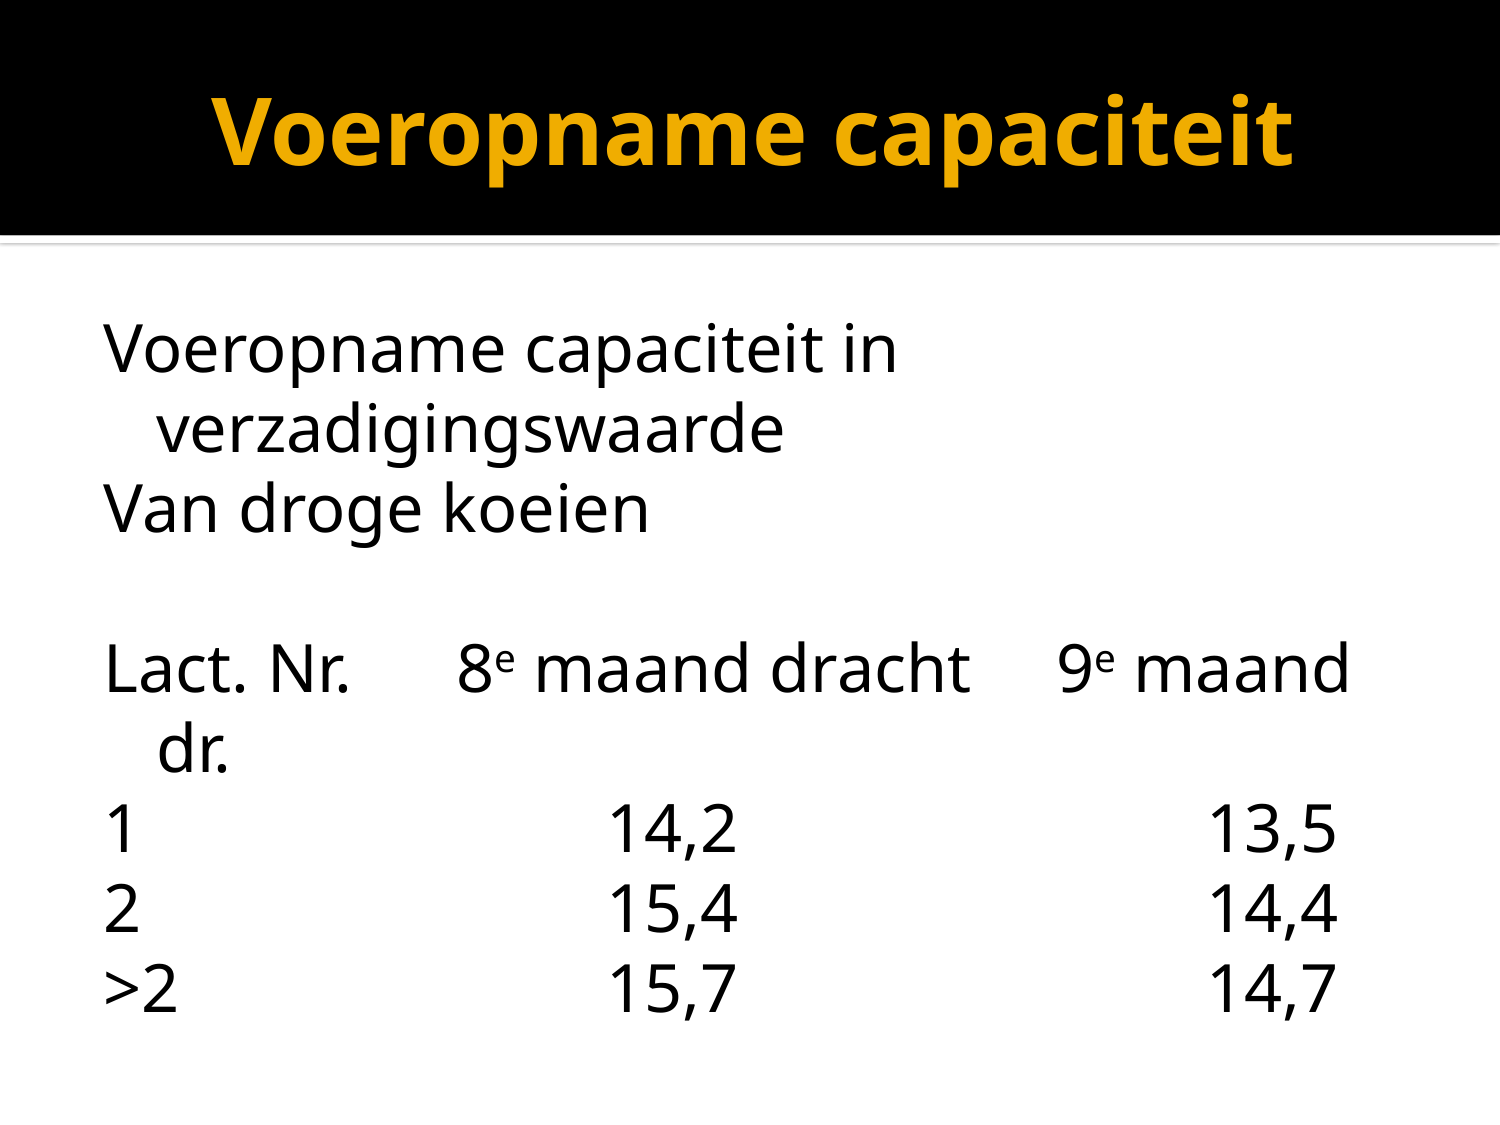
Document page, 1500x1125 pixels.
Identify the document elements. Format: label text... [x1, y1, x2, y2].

list Voeropname capaciteit in verzadigingswaarde Van droge koeien Lact. Nr. 8e maand dracht 9e maand dr. 1 14,2 13,5 2 15,4 14,4 >2 15,7 14,7 [75, 291, 1425, 1050]
title Voeropname capaciteit [75, 25, 1425, 231]
